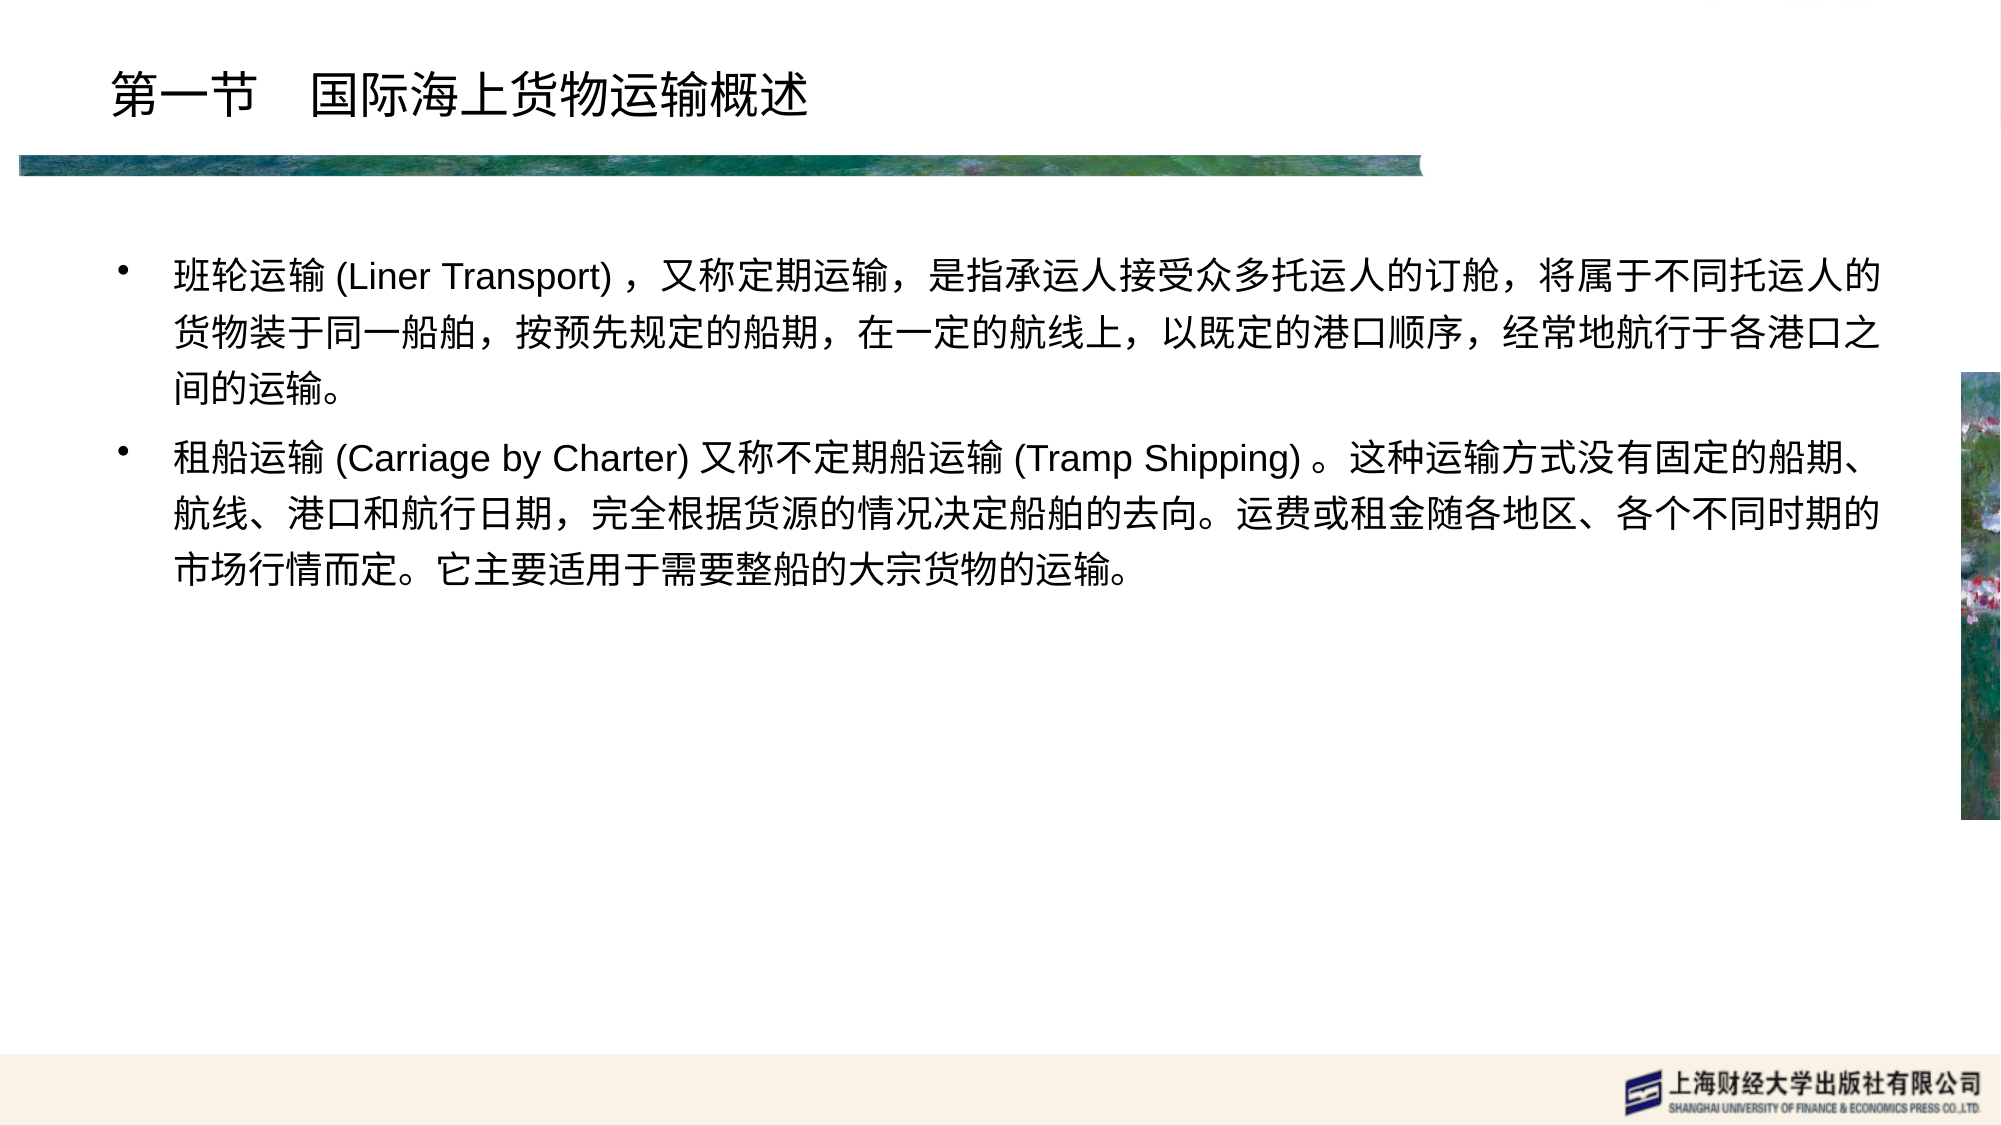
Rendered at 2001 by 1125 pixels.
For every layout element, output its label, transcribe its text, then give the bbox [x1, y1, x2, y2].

list 班轮运输(Liner Transport)，又称定期运输，是指承运人接受众多托运人的订舱，将属于不同托运人的货物装于同一船舶，按预先规定的船期，在一定的航线上，以既定的港口顺序，经常地航行于各港口之间的运输。 租船运输(Carriage by Charter)又称不定期船运输(Tramp Shipping)。这种运输方式没有固定的船期、航线、港口和航行日期，完全根据货源的情况决定船舶的去向。运费或租金随各地区、各个不同时期的市场行情而定。它主要适用于需要整船的大宗货物的运输。 [102, 233, 1898, 1032]
picture [0, 0, 2001, 1125]
title 第一节 国际海上货物运输概述 [94, 42, 1451, 146]
